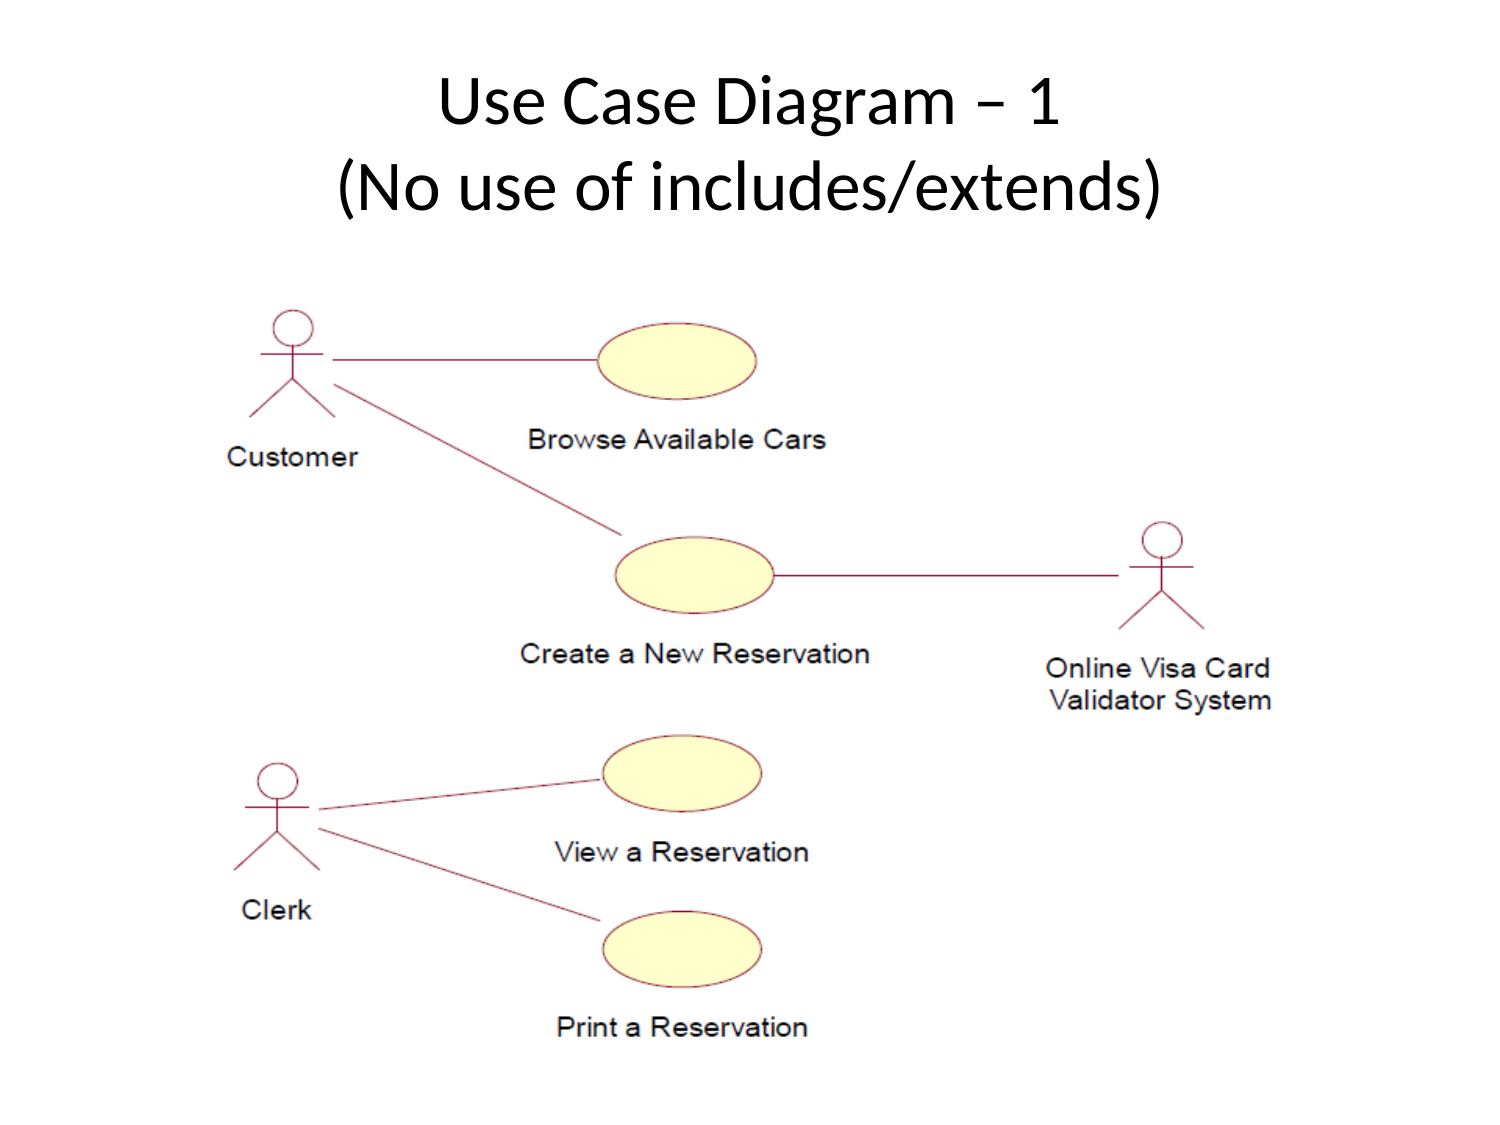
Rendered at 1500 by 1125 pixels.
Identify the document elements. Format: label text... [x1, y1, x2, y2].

title Use Case Diagram – 1 (No use of includes/extends) [75, 45, 1425, 233]
picture [199, 274, 1298, 1063]
